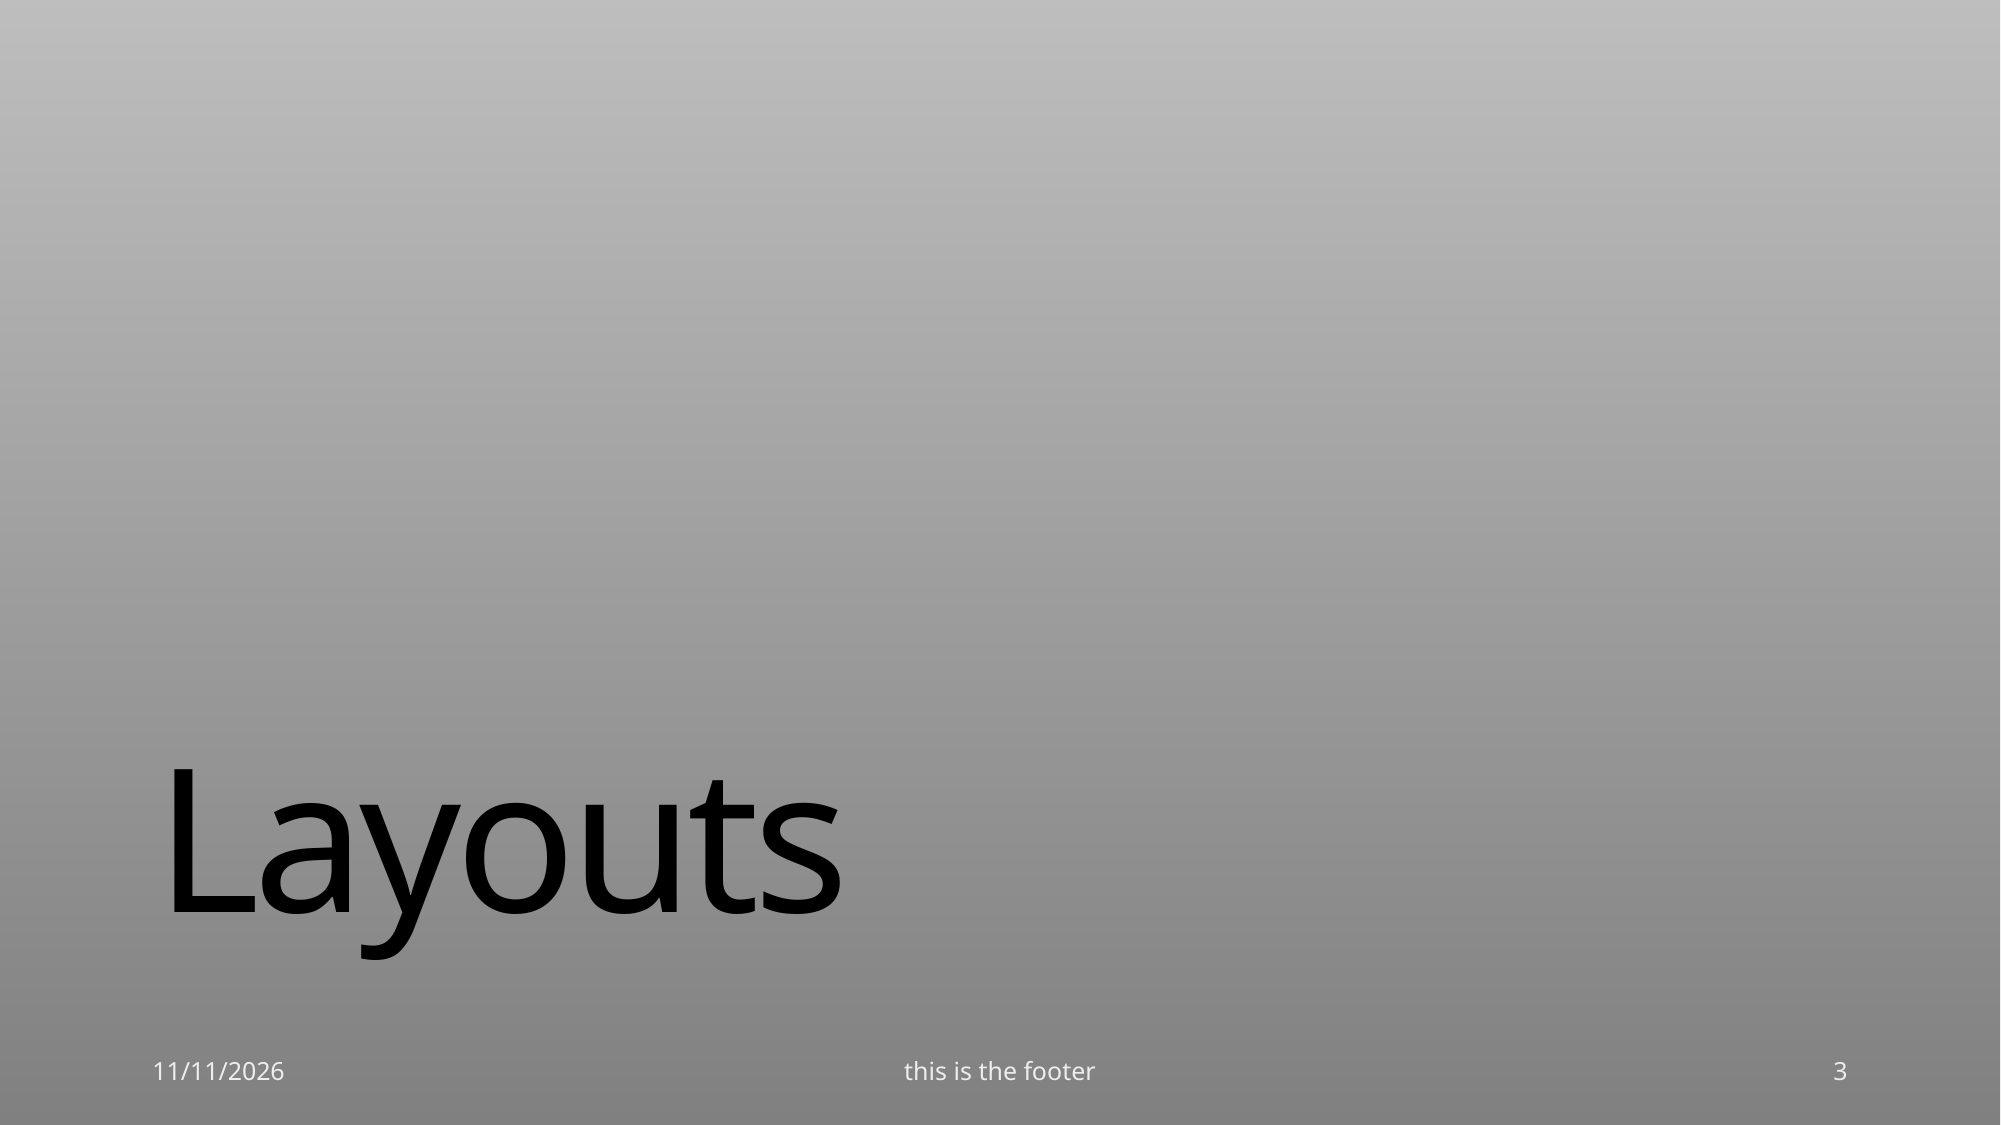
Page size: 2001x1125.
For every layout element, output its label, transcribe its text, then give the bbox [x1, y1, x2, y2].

picture [0, 0, 2001, 1125]
slide_number ‹#› [1412, 1042, 1863, 1103]
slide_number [137, 1042, 588, 1103]
footer this is the footer [662, 1042, 1338, 1103]
title Layouts [140, 732, 1641, 1002]
